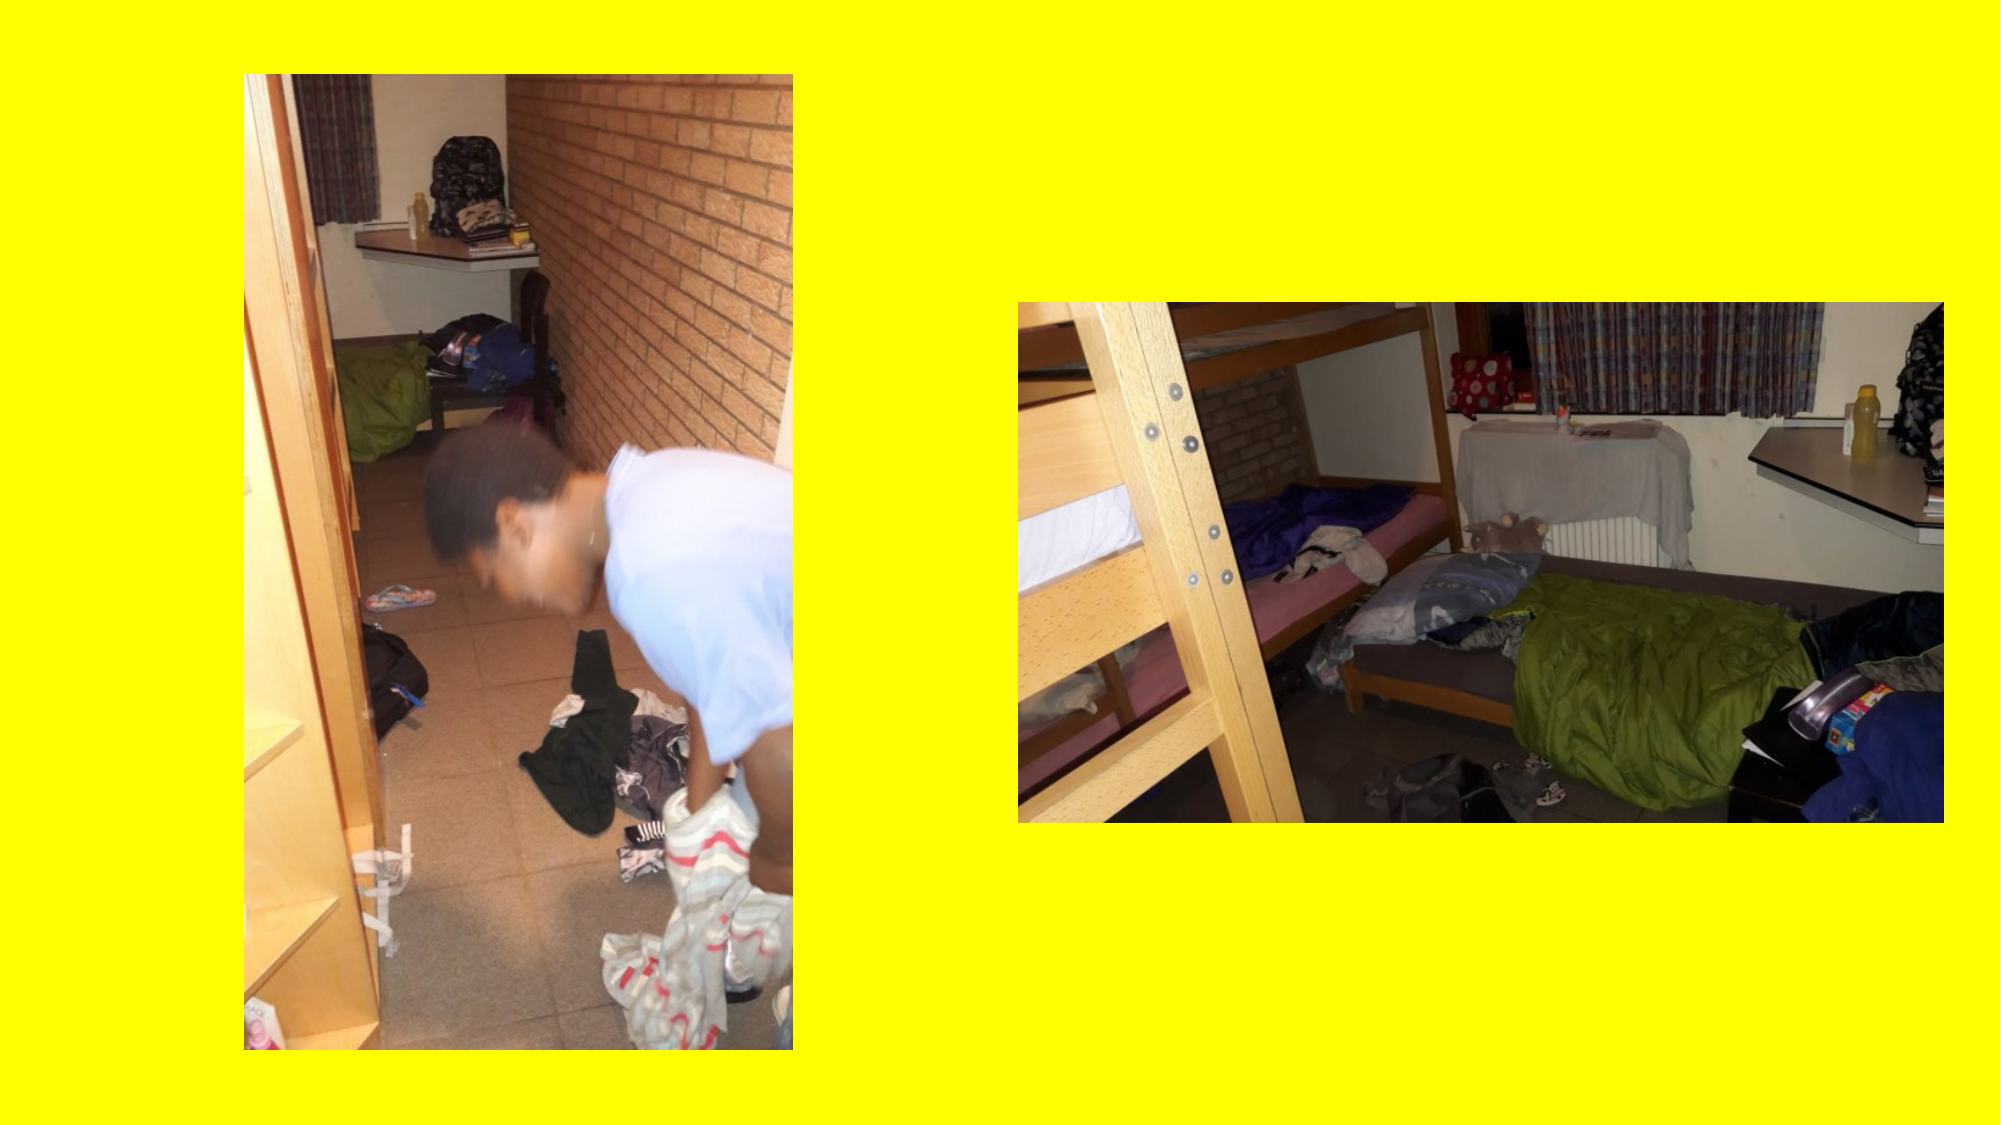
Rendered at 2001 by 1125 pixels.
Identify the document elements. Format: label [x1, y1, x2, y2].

picture [244, 74, 793, 1050]
picture [1018, 302, 1944, 823]
